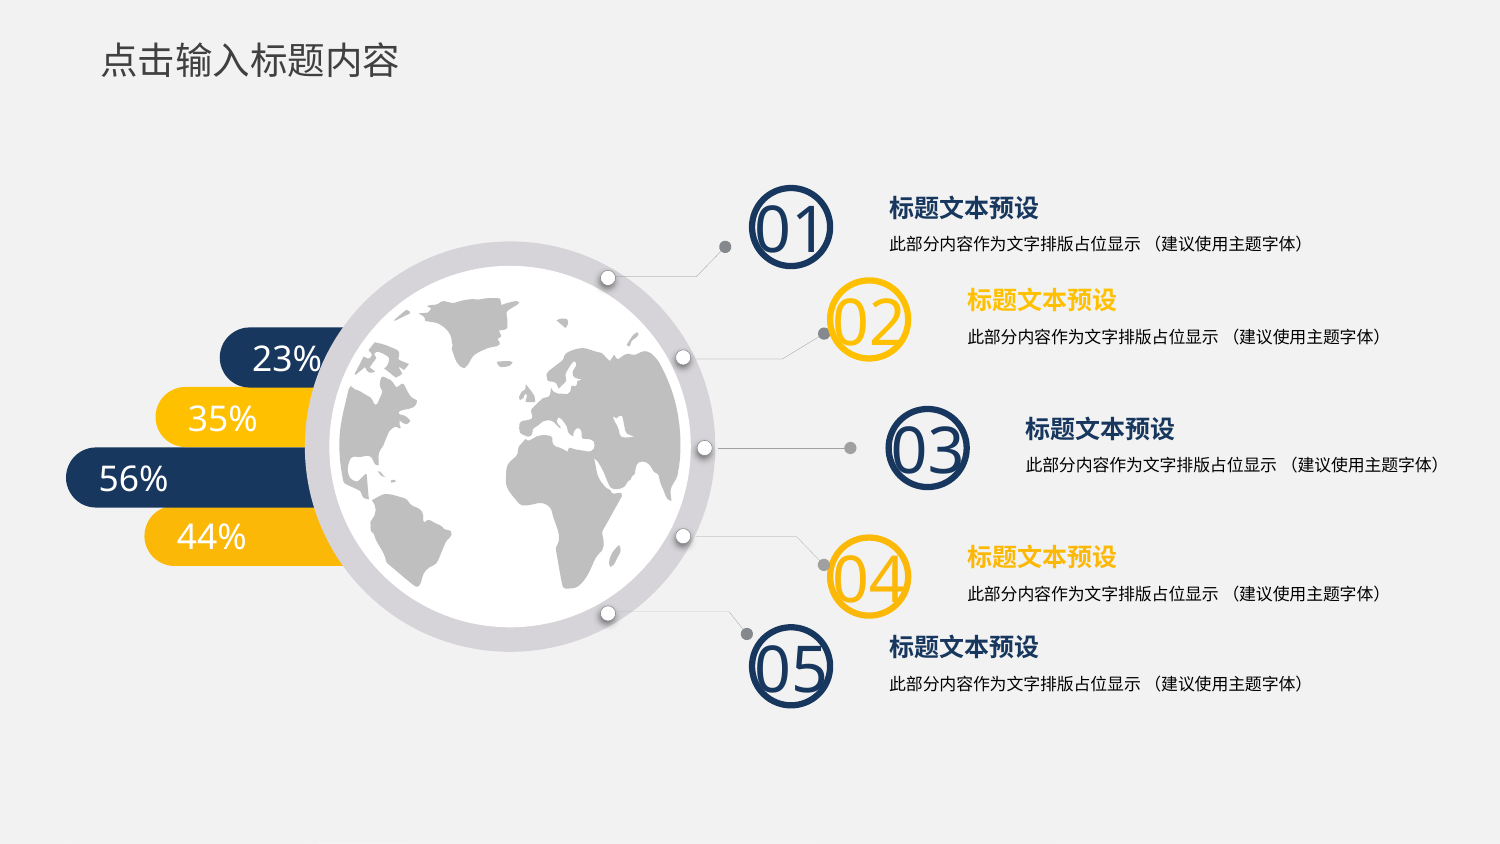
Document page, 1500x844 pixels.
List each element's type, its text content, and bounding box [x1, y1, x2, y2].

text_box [65, 327, 299, 567]
text_box 点击输入标题内容 [100, 28, 450, 91]
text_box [600, 187, 1455, 706]
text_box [304, 241, 595, 653]
